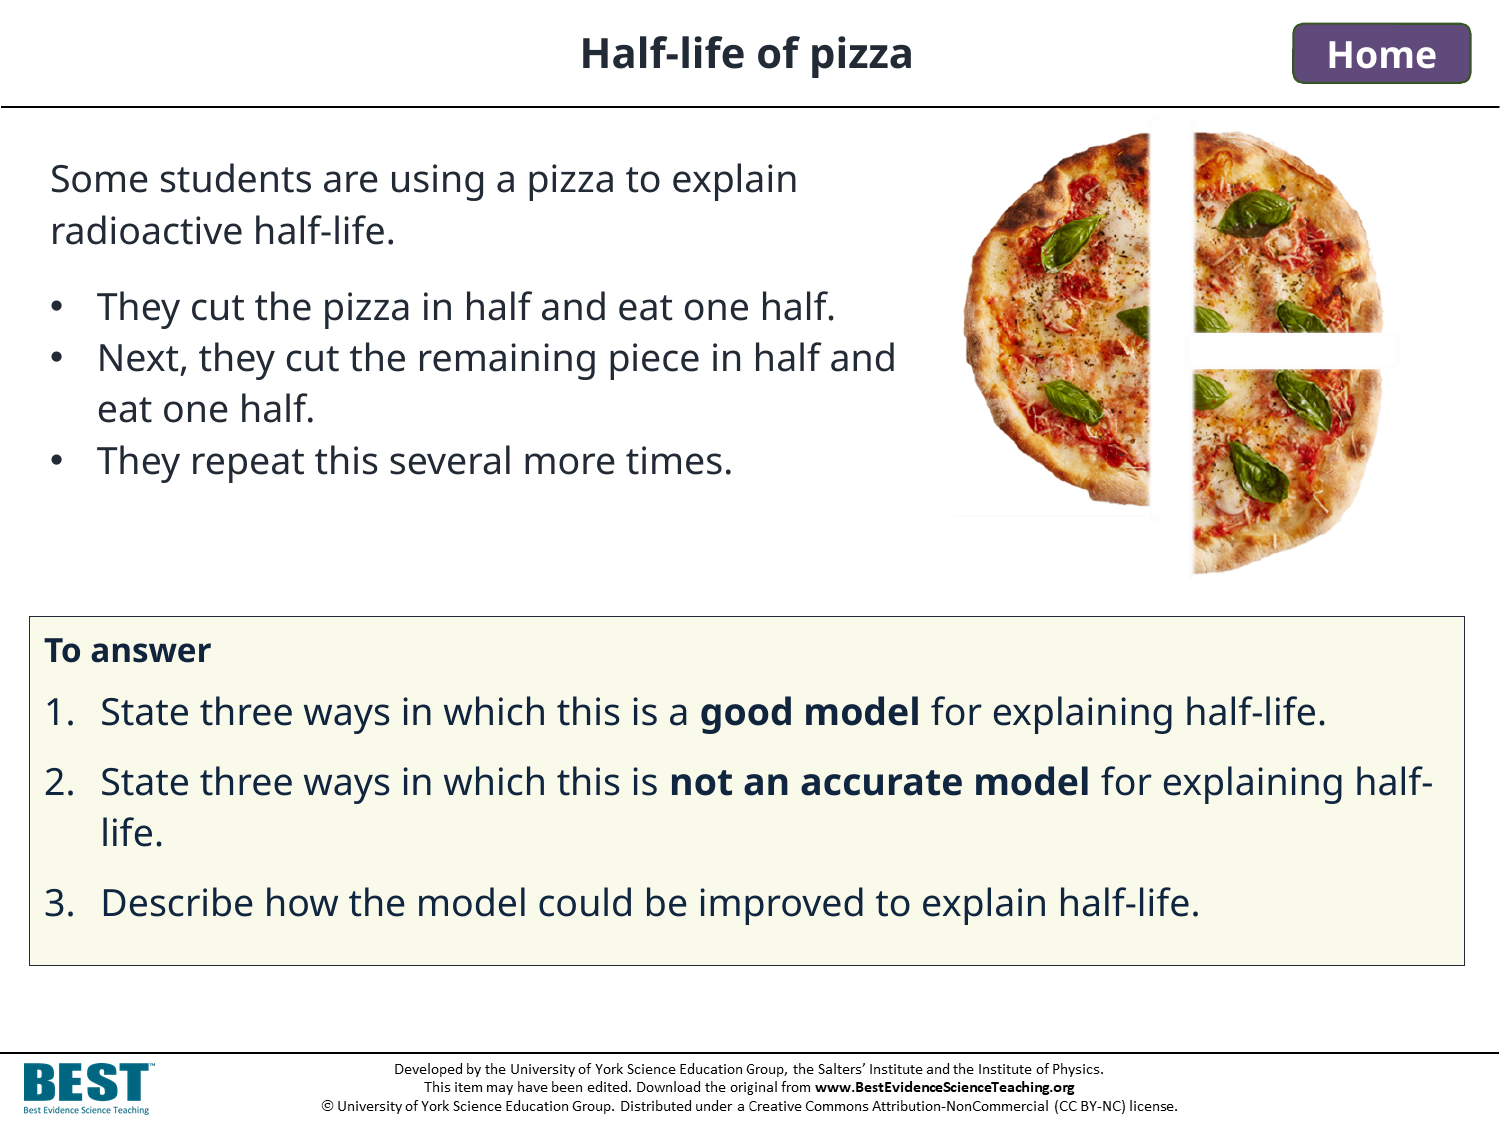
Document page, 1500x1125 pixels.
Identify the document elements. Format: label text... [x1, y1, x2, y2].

picture [0, 106, 1500, 1125]
text_box Home [1292, 22, 1472, 84]
text_box Half-life of pizza [23, 4, 1471, 99]
